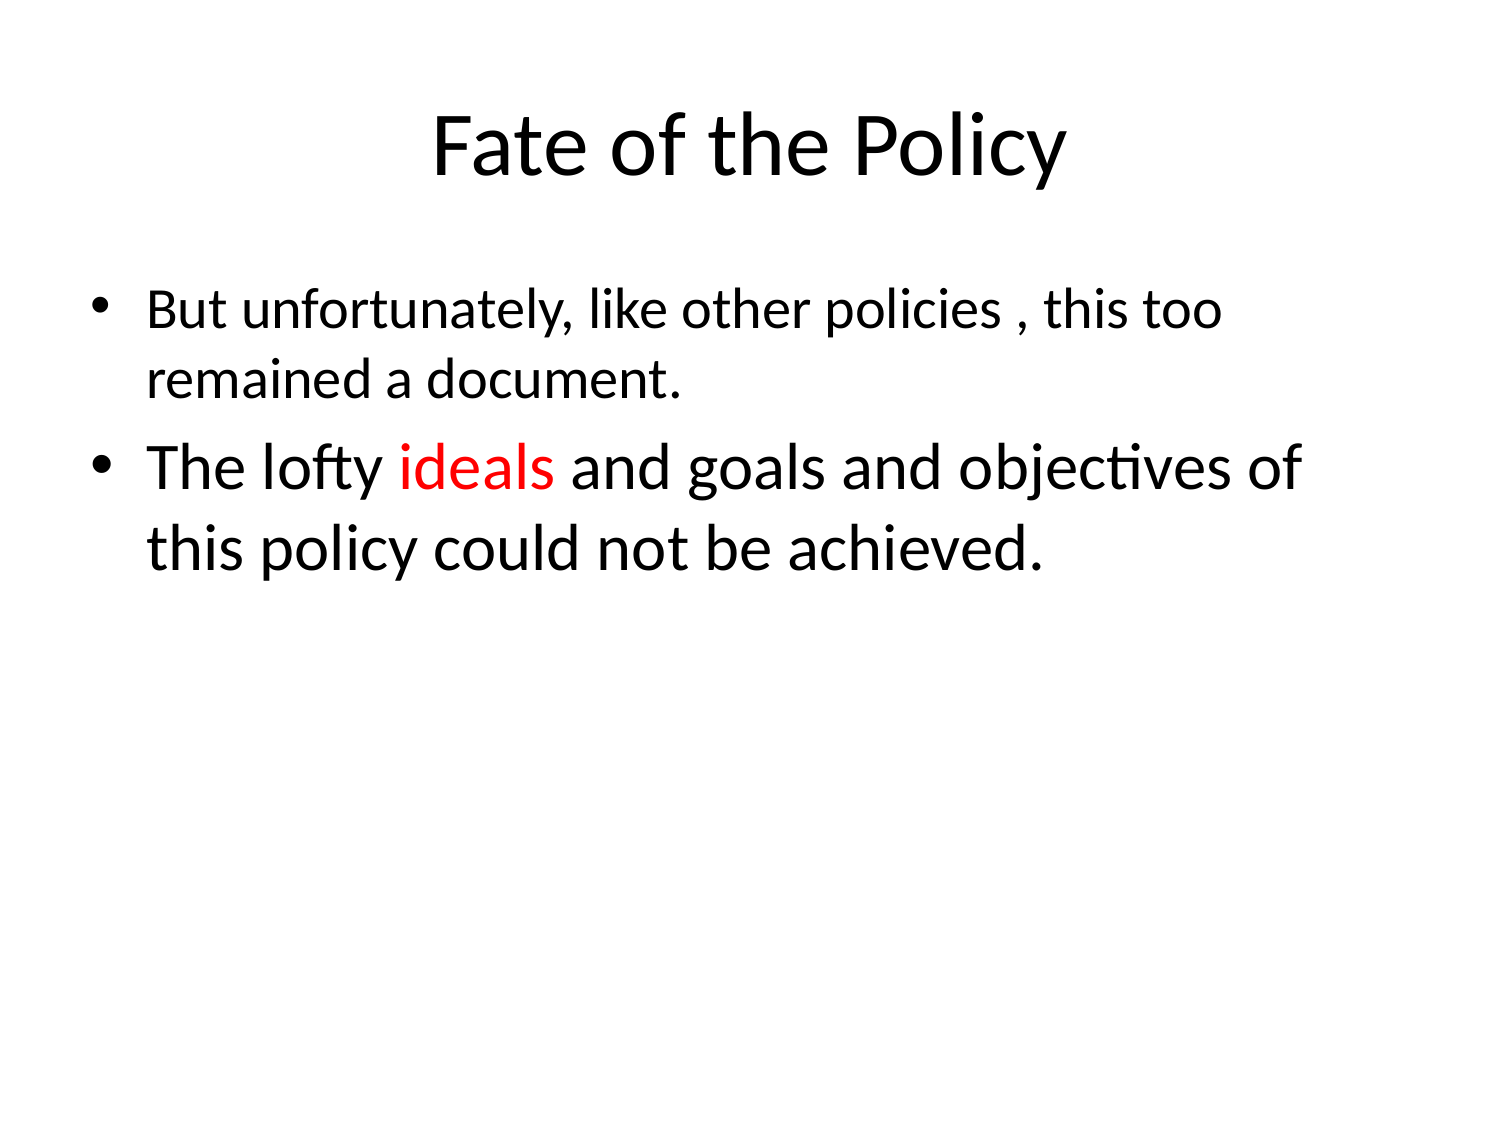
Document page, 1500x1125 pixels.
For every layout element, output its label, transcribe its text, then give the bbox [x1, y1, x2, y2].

list But unfortunately, like other policies , this too remained a document. The lofty ideals and goals and objectives of this policy could not be achieved. [75, 262, 1425, 1005]
title Fate of the Policy [75, 45, 1425, 233]
